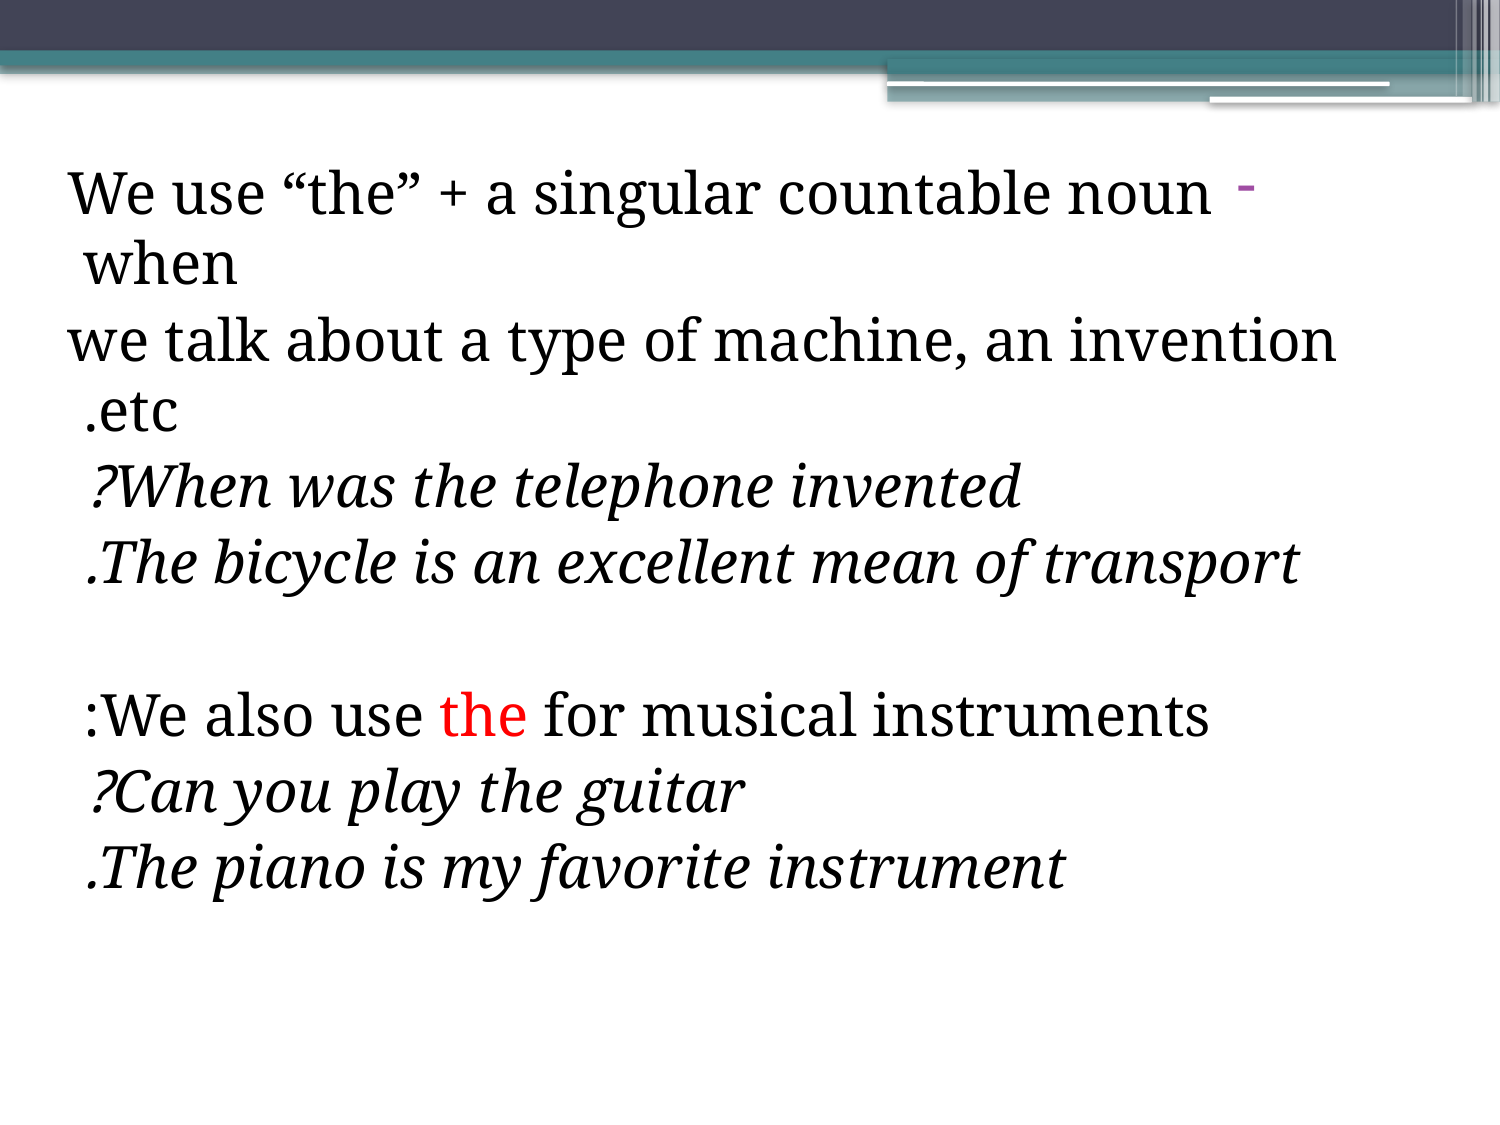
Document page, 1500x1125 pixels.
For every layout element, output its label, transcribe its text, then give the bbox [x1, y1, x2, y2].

list We use “the” + a singular countable noun when we talk about a type of machine, an invention etc. When was the telephone invented? The bicycle is an excellent mean of transport. We also use the for musical instruments: Can you play the guitar? The piano is my favorite instrument. [53, 149, 1425, 1005]
